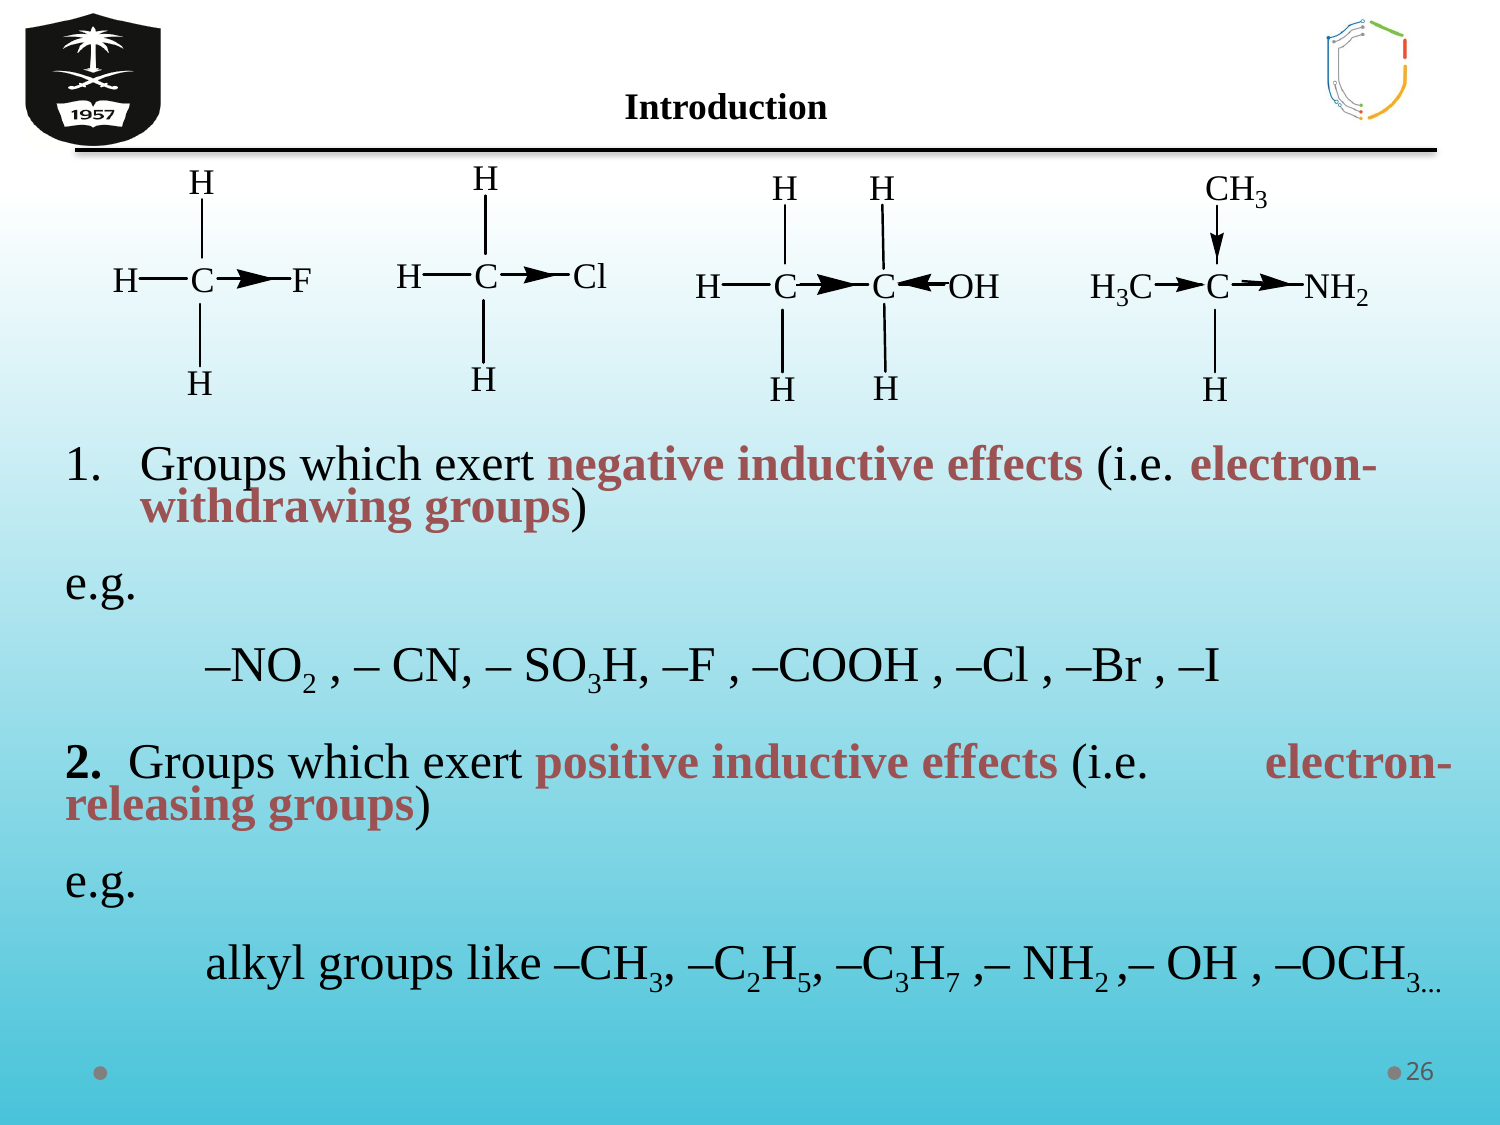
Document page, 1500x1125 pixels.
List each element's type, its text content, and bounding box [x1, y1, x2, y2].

picture [1308, 12, 1426, 137]
slide_number 26 [1401, 1042, 1494, 1103]
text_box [112, 162, 1370, 402]
picture [24, 12, 163, 151]
text_box Introduction [609, 74, 852, 135]
text_box 2. Groups which exert positive inductive effects (i.e. electron-releasing groups) e.g. alkyl groups like –CH3, –C2H5, –C3H7 ,– NH2 ,– OH , –OCH3... [49, 737, 1475, 997]
text_box Groups which exert negative inductive effects (i.e. electron-withdrawing groups) e.g. –NO2 , – CN, – SO3H, –F , –COOH , –Cl , –Br , –I [49, 439, 1500, 699]
